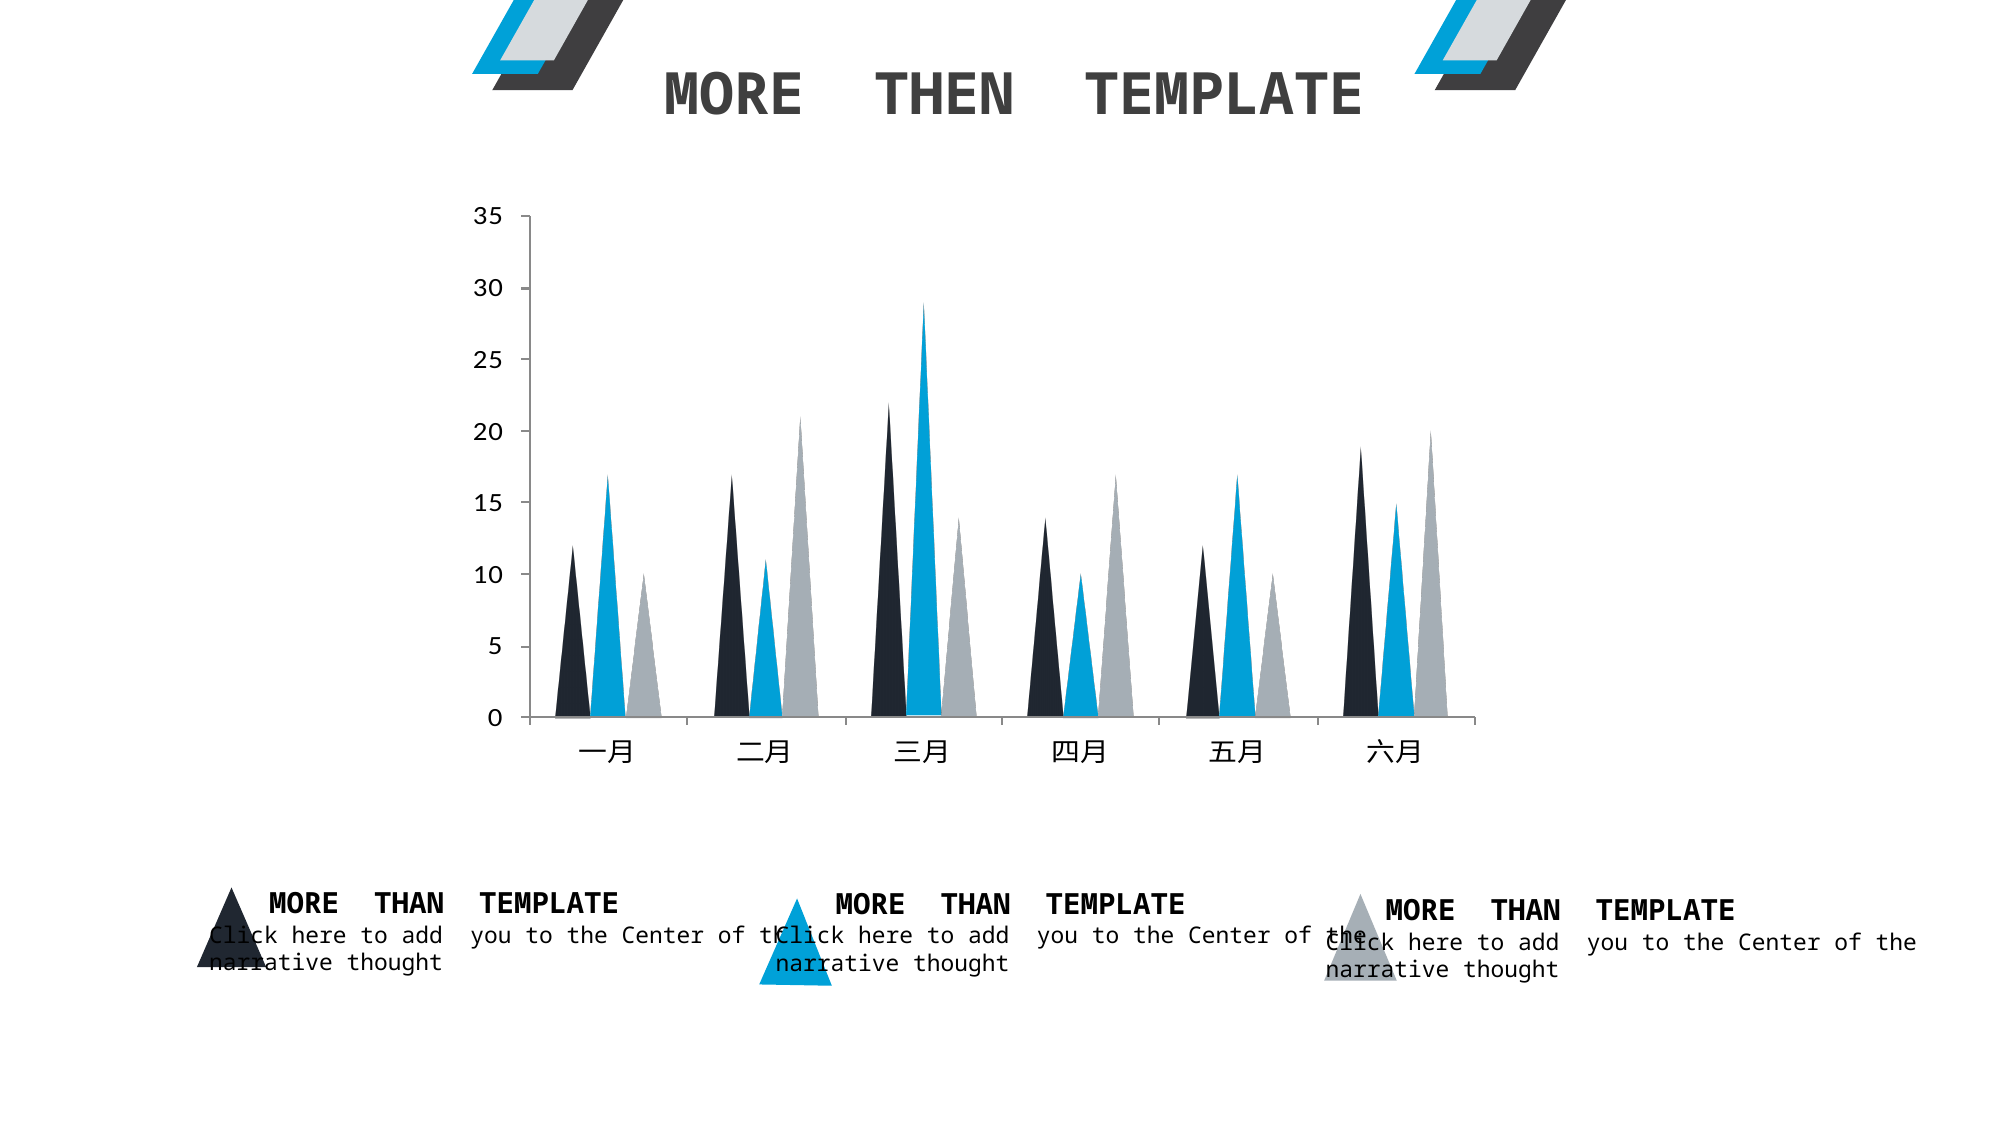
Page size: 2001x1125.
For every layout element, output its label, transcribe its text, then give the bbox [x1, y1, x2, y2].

text_box MORE THEN TEMPLATE [619, 40, 1380, 136]
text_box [1414, 0, 1567, 91]
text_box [442, 176, 2000, 1087]
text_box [472, 0, 624, 91]
text_box MORE THAN TEMPLATE Click here to add you to the Center of the narrative thought [194, 872, 442, 1045]
